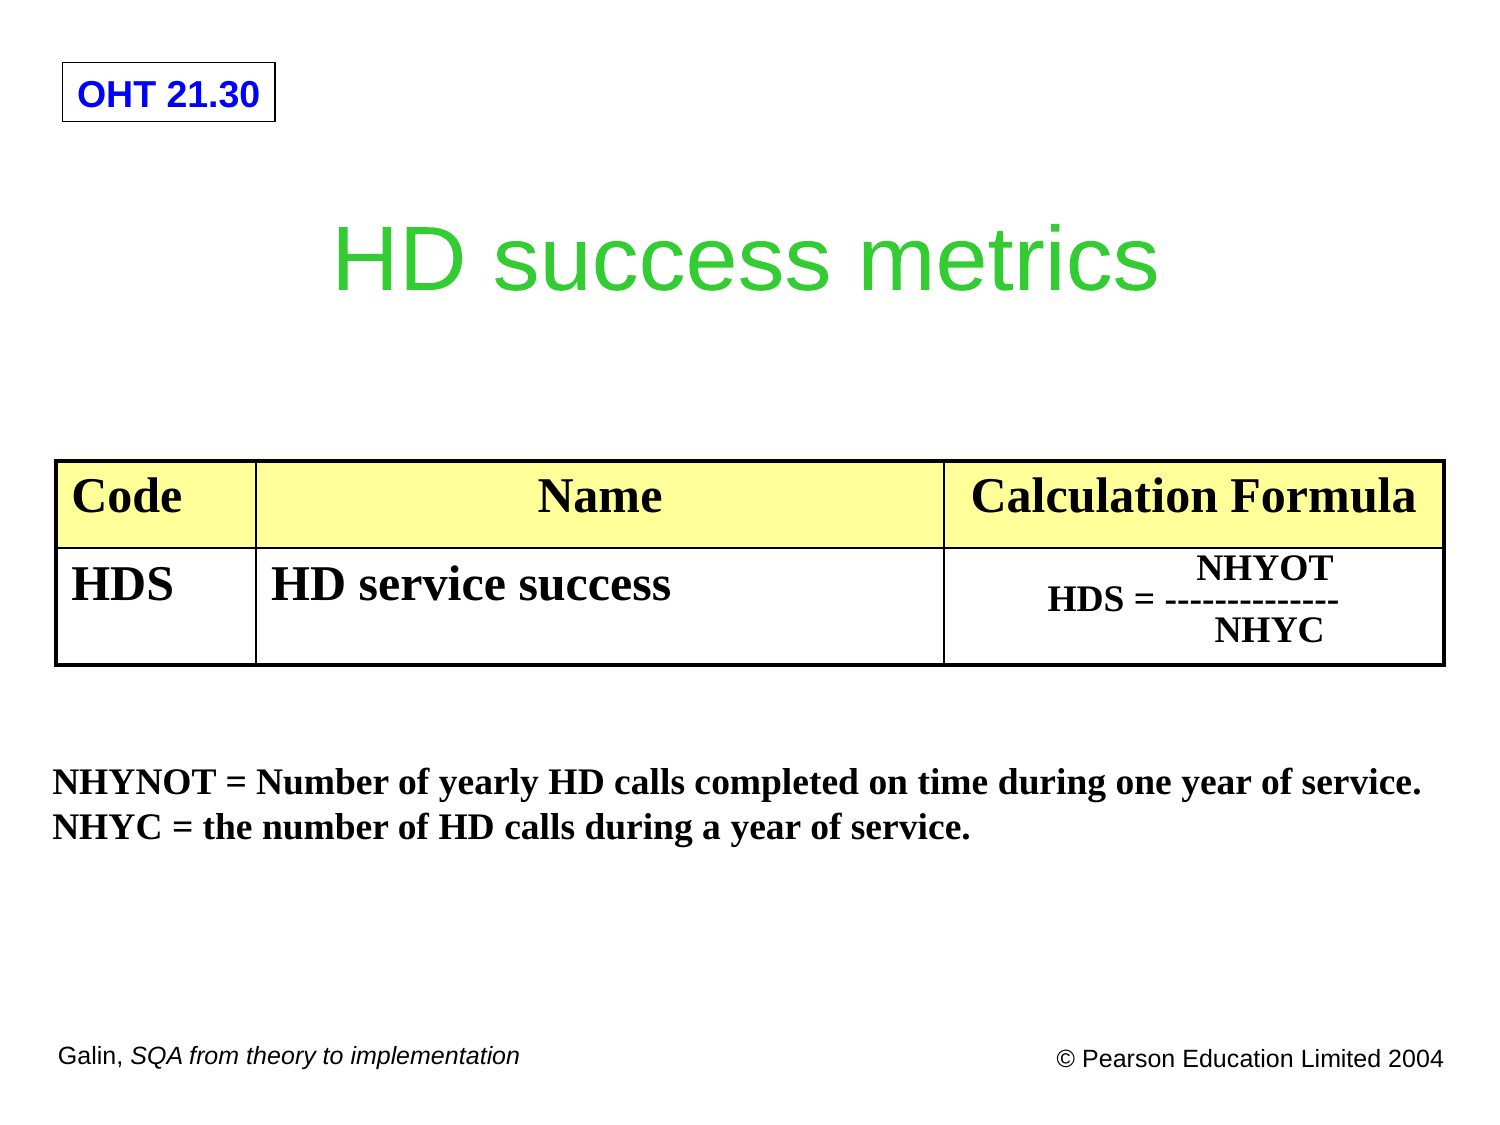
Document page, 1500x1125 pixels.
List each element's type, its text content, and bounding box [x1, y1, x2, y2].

table_cell NHYOT HDS = -------------- NHYC [945, 549, 1442, 663]
table_cell HD service success [257, 549, 943, 663]
table_header Calculation Formula [945, 463, 1442, 547]
text_box NHYNOT = Number of yearly HD calls completed on time during one year of service. NHYC = the number of HD calls during a year of service. [37, 749, 1450, 900]
table_header Code [58, 463, 255, 547]
table_header Name [257, 463, 943, 547]
table_cell HDS [58, 549, 255, 663]
